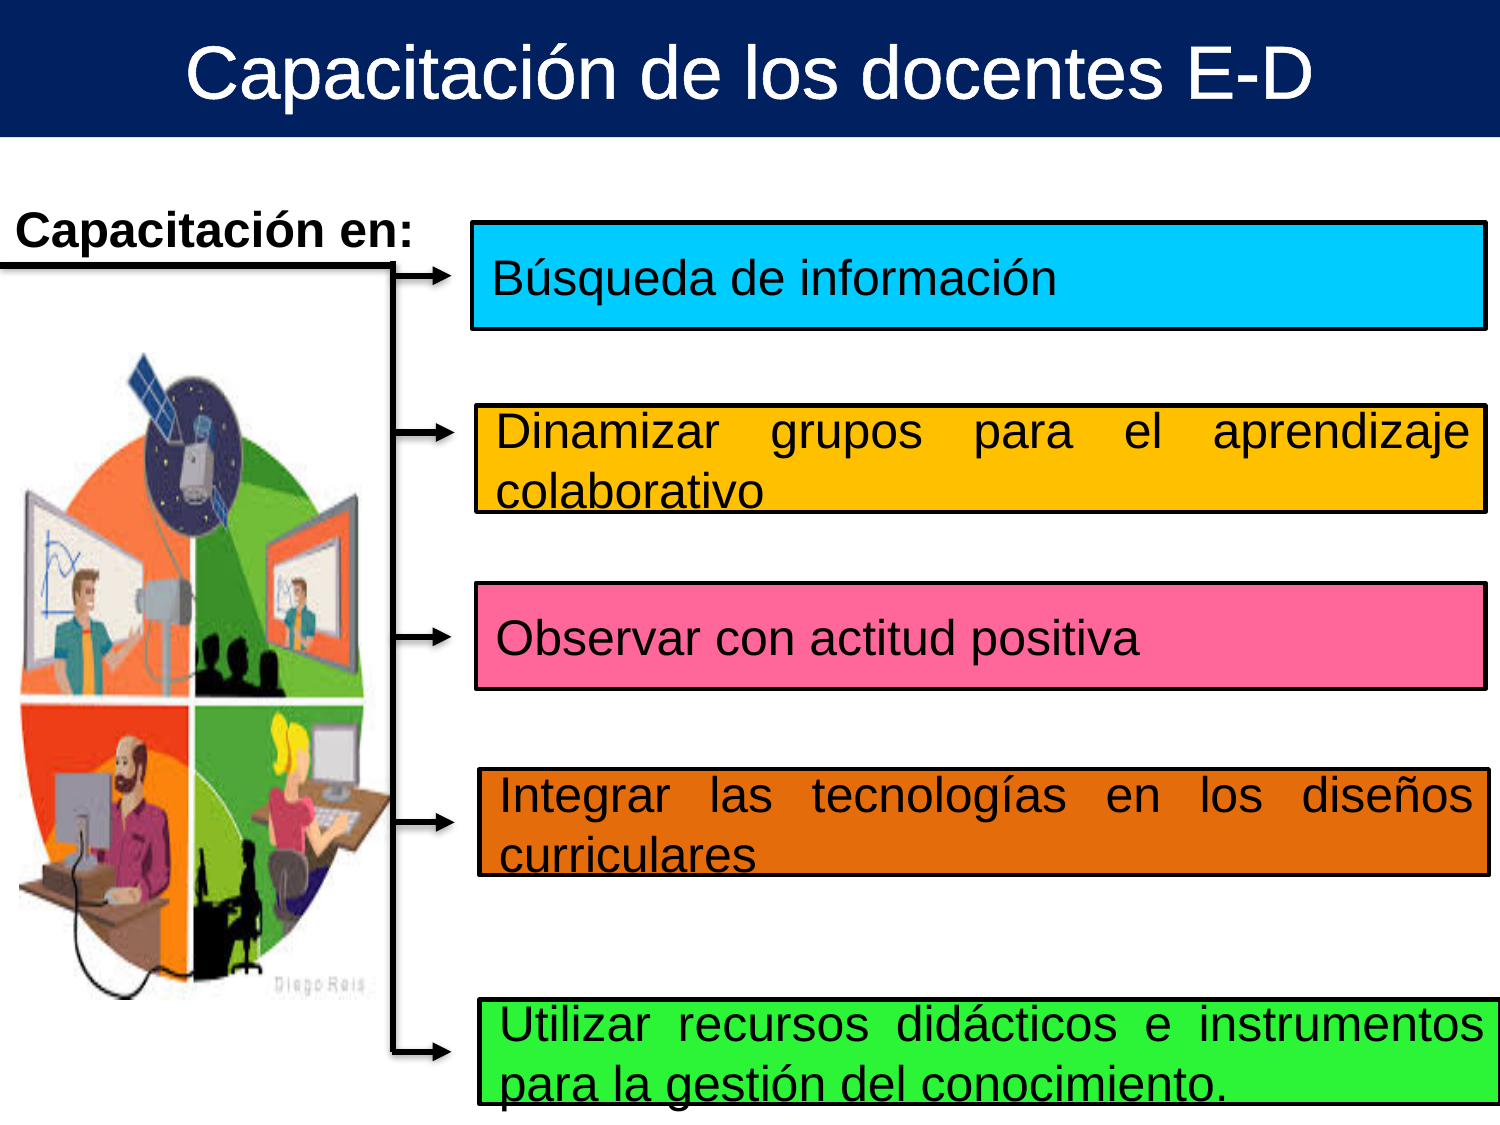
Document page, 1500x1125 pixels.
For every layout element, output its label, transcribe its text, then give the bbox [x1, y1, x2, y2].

text_box Utilizar recursos didácticos e instrumentos para la gestión del conocimiento. [477, 997, 1500, 1106]
picture [18, 351, 391, 1000]
text_box Capacitación en: [0, 189, 462, 265]
text_box Búsqueda de información [470, 220, 1488, 331]
title Capacitación de los docentes E-D [0, 0, 1500, 138]
text_box Observar con actitud positiva [474, 581, 1488, 691]
text_box Integrar las tecnologías en los diseños curriculares [477, 767, 1491, 877]
text_box Dinamizar grupos para el aprendizaje colaborativo [474, 403, 1488, 514]
